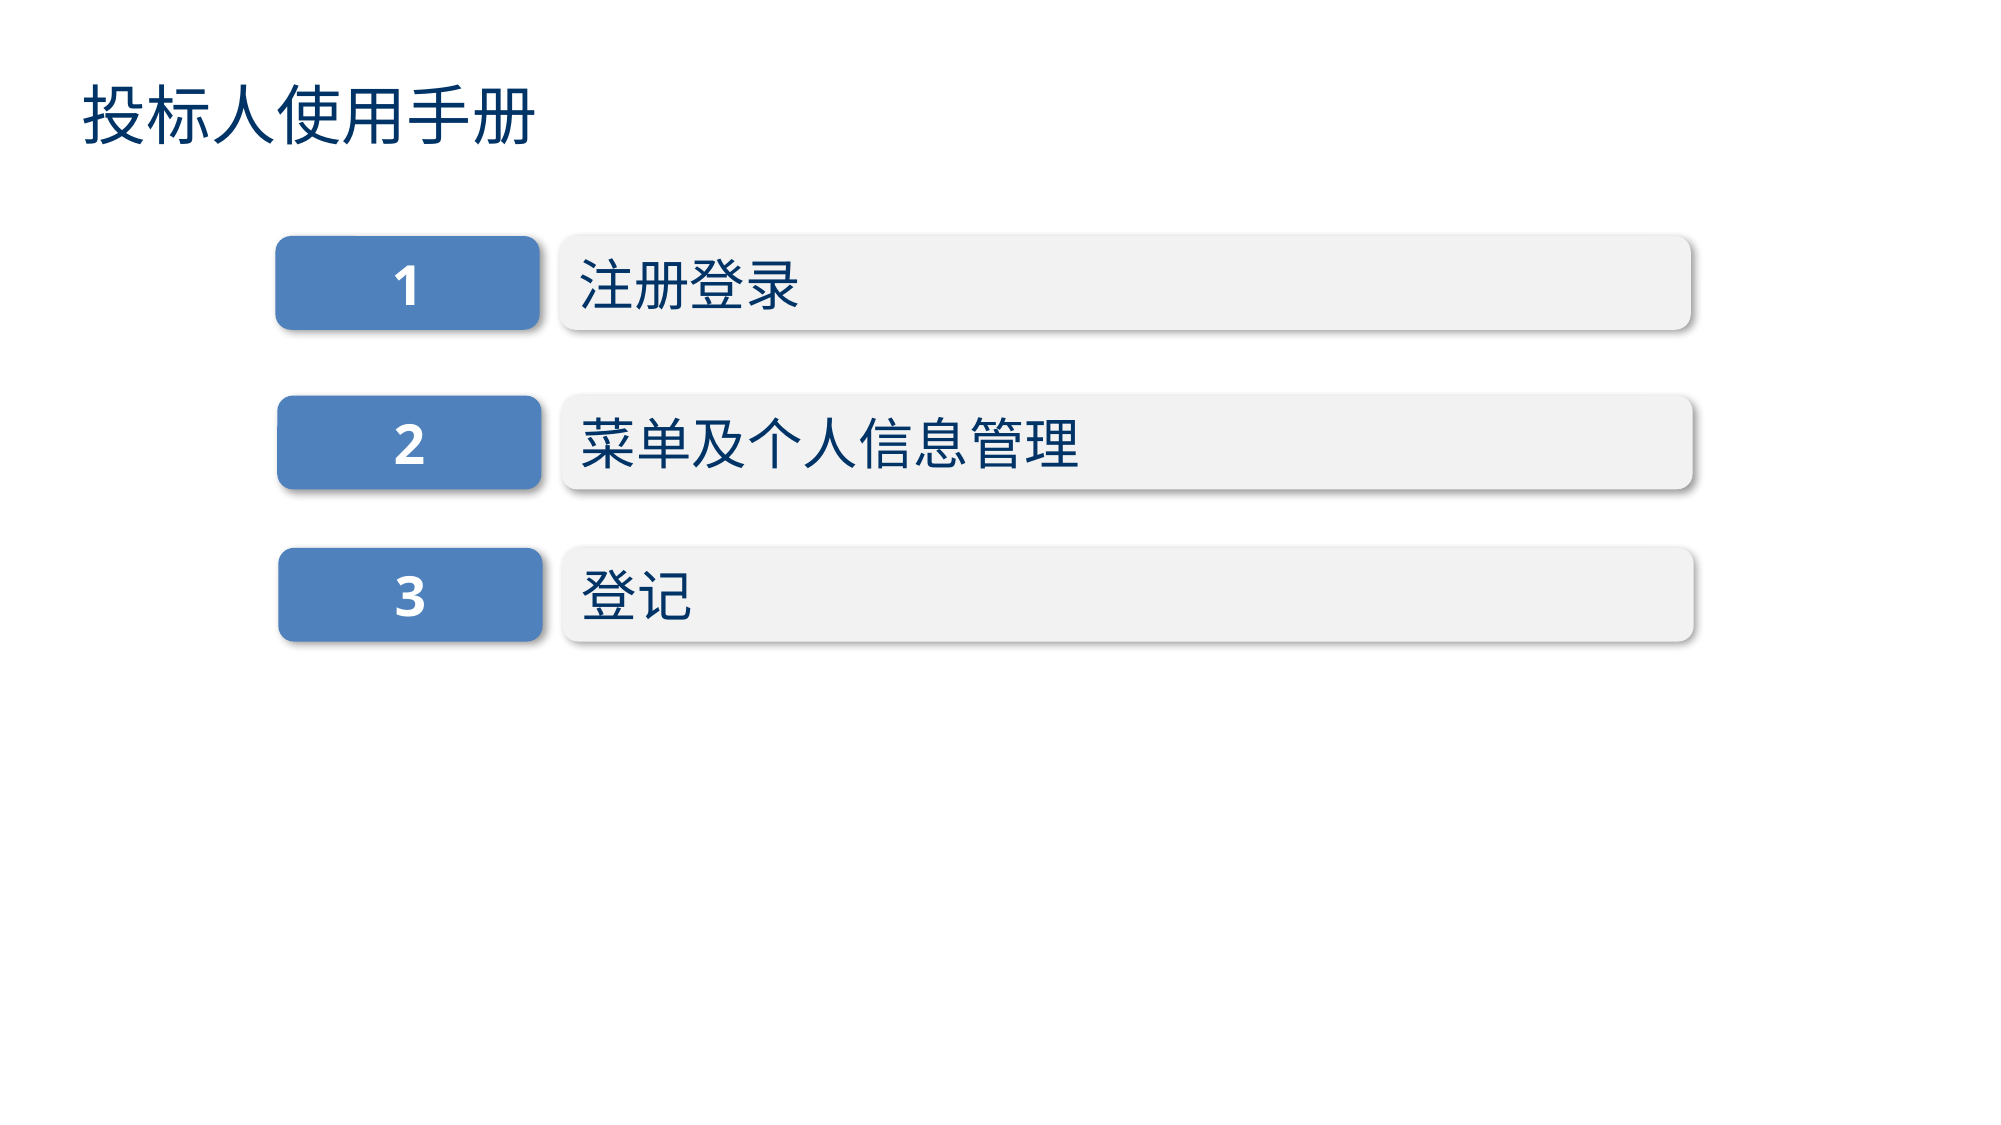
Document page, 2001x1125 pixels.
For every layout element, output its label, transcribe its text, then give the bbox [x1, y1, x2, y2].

title 投标人使用手册 [65, 66, 2000, 161]
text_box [278, 547, 1694, 642]
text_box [275, 236, 1691, 330]
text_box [277, 395, 1693, 490]
